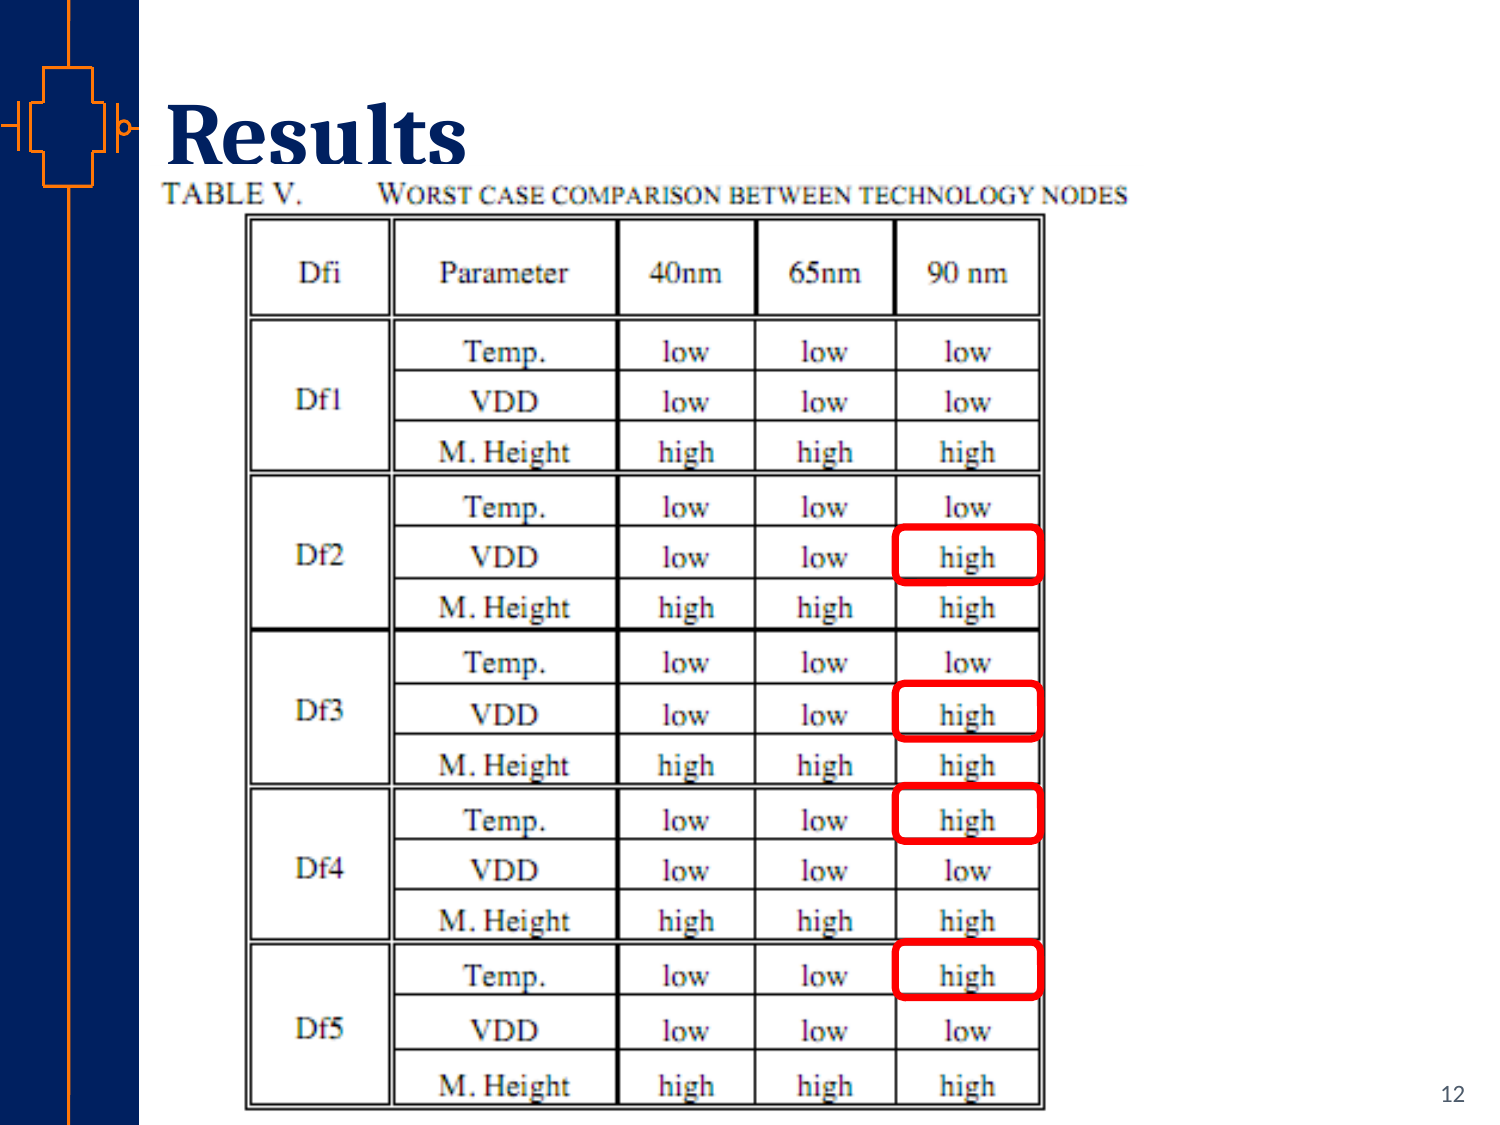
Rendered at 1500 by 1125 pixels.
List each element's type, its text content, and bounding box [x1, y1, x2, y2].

title Results [150, 35, 1338, 193]
picture [149, 164, 1144, 1123]
slide_number 12 [1425, 1062, 1488, 1123]
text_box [895, 526, 1041, 998]
